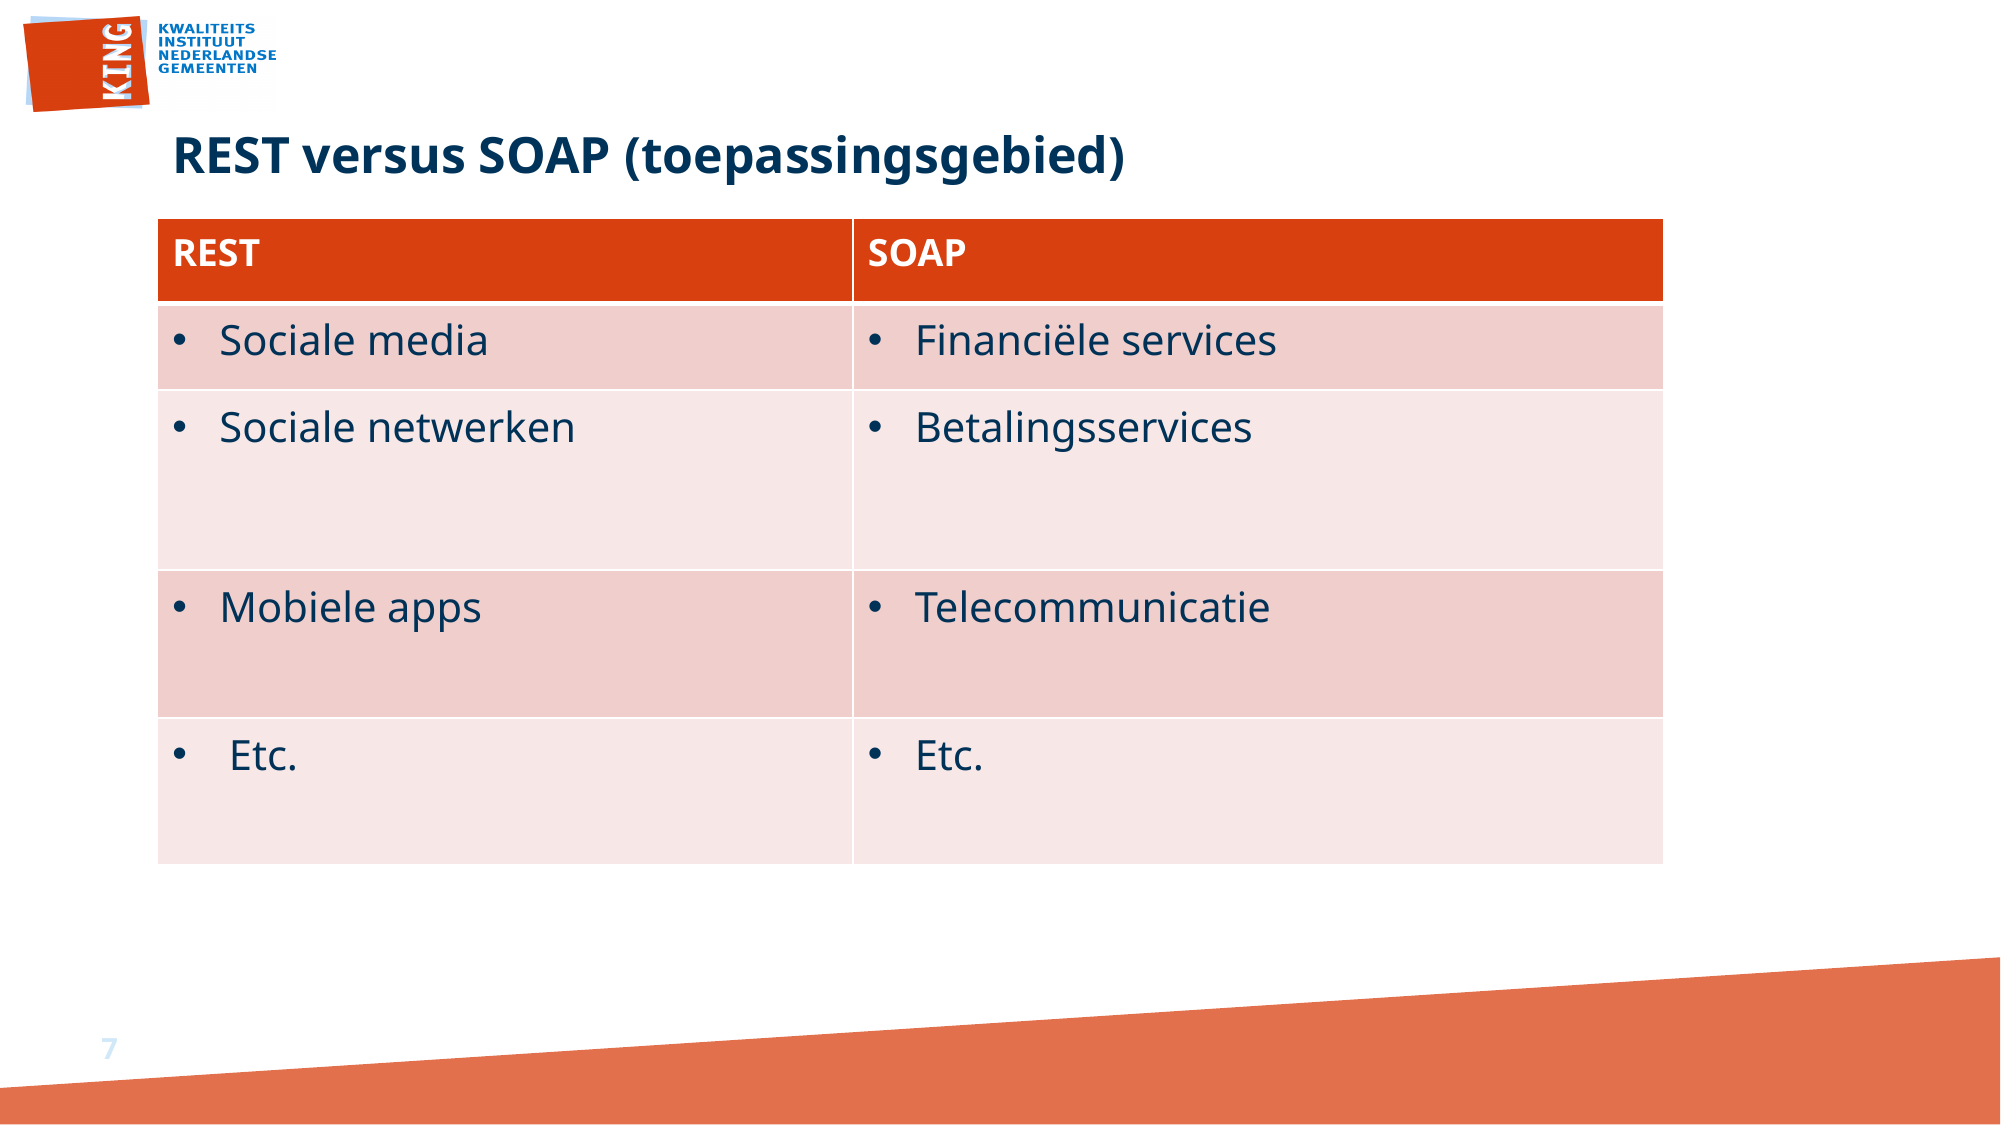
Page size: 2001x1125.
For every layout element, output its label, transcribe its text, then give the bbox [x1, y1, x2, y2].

table_cell Sociale media [158, 306, 852, 389]
picture [23, 16, 276, 112]
table_cell Mobiele apps [158, 571, 852, 717]
slide_number 7 [86, 1023, 229, 1071]
table_cell Telecommunicatie [854, 571, 1663, 717]
table_cell Sociale netwerken [158, 391, 852, 569]
table_header REST [158, 219, 852, 301]
table_cell Financiële services [854, 306, 1663, 389]
table_cell Betalingsservices [854, 391, 1663, 569]
table_cell Etc. [854, 719, 1663, 864]
table_cell Etc. [158, 719, 852, 864]
table_header SOAP [854, 219, 1663, 301]
title REST versus SOAP (toepassingsgebied) [157, 88, 1843, 219]
